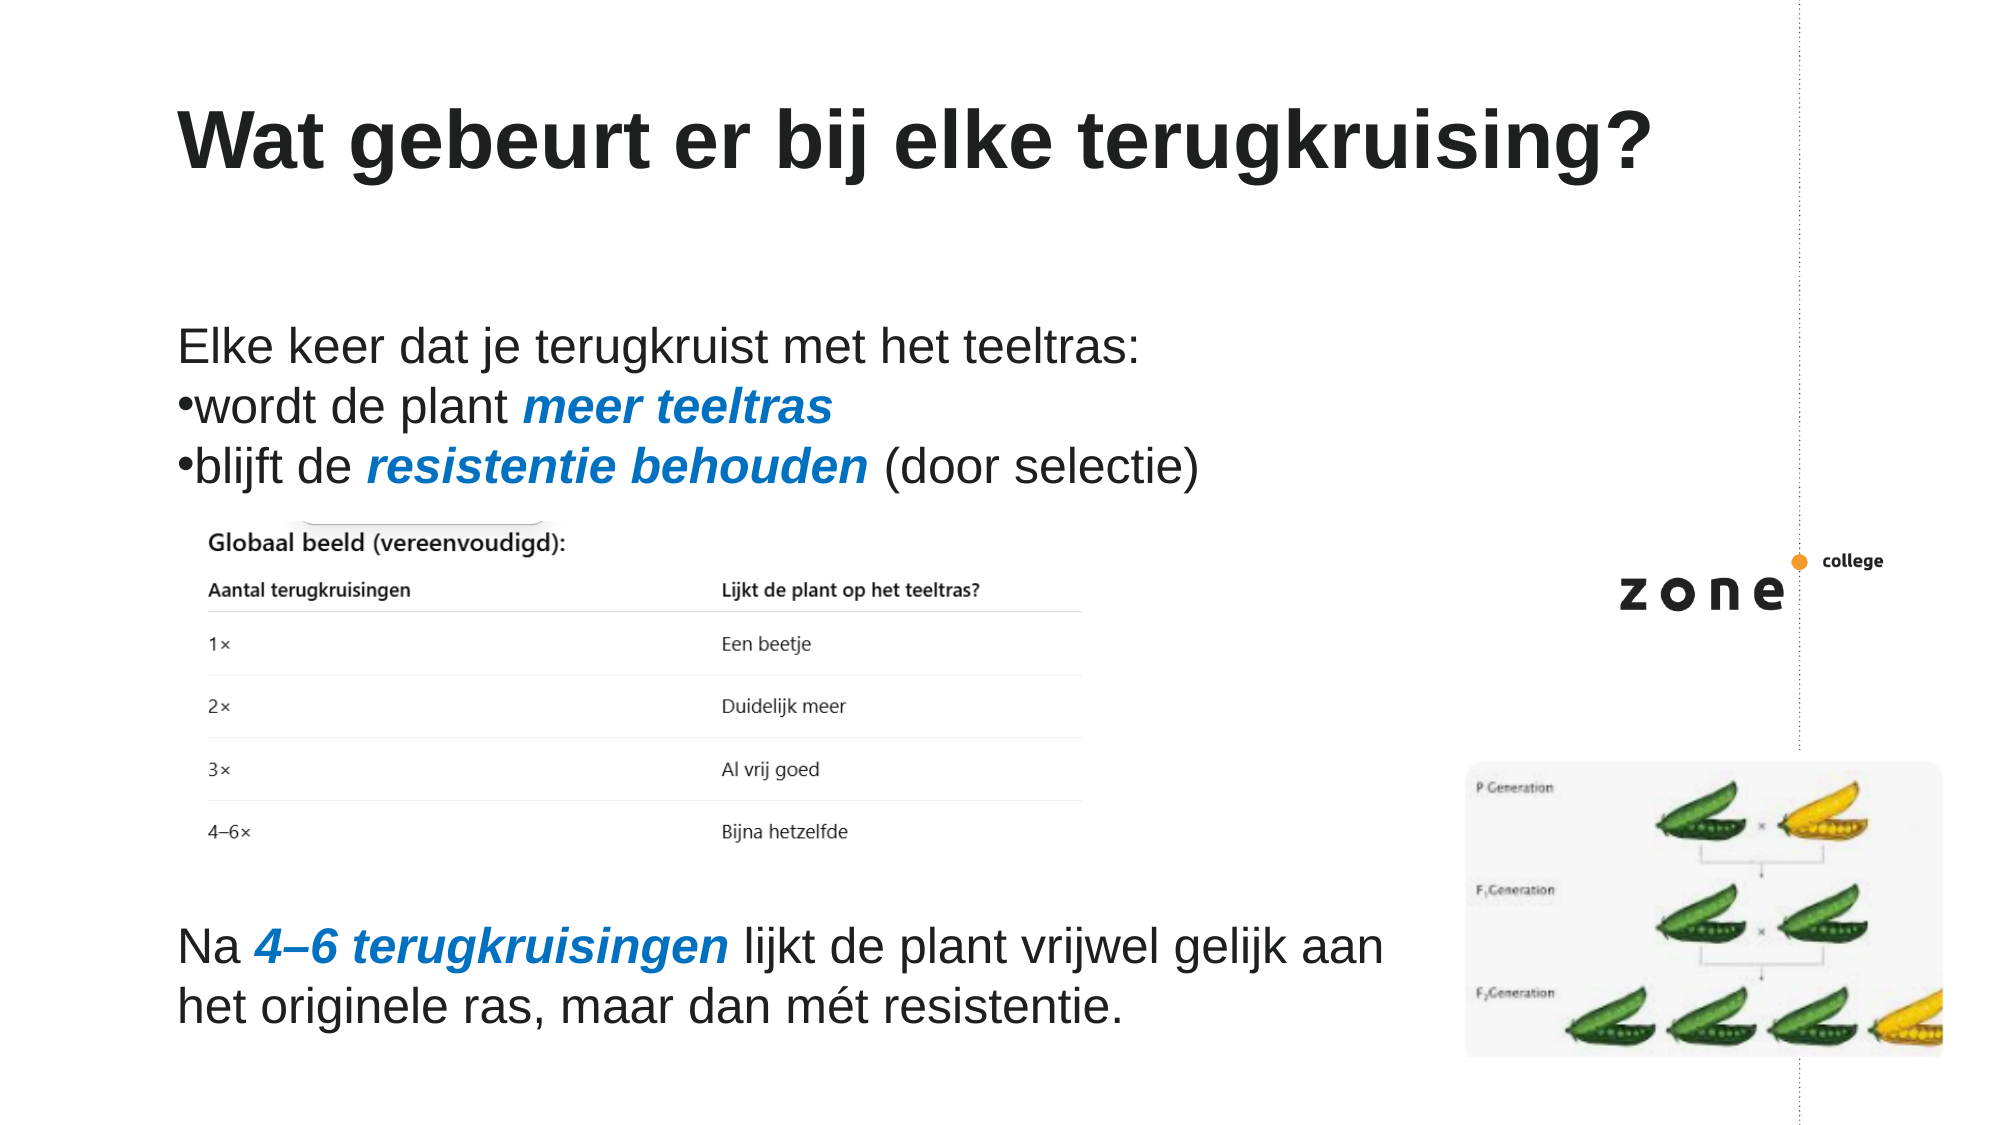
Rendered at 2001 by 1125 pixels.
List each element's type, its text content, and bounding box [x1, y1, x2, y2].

picture [1453, 0, 2001, 1125]
title Wat gebeurt er bij elke terugkruising? [177, 97, 1815, 261]
list Elke keer dat je terugkruist met het teeltras: wordt de plant meer teeltras blijft de resistentie behouden (door selectie) Na 4–6 terugkruisingen lijkt de plant vrijwel gelijk aan het originele ras, maar dan mét resistentie. [177, 313, 1413, 1091]
picture [177, 521, 1082, 883]
